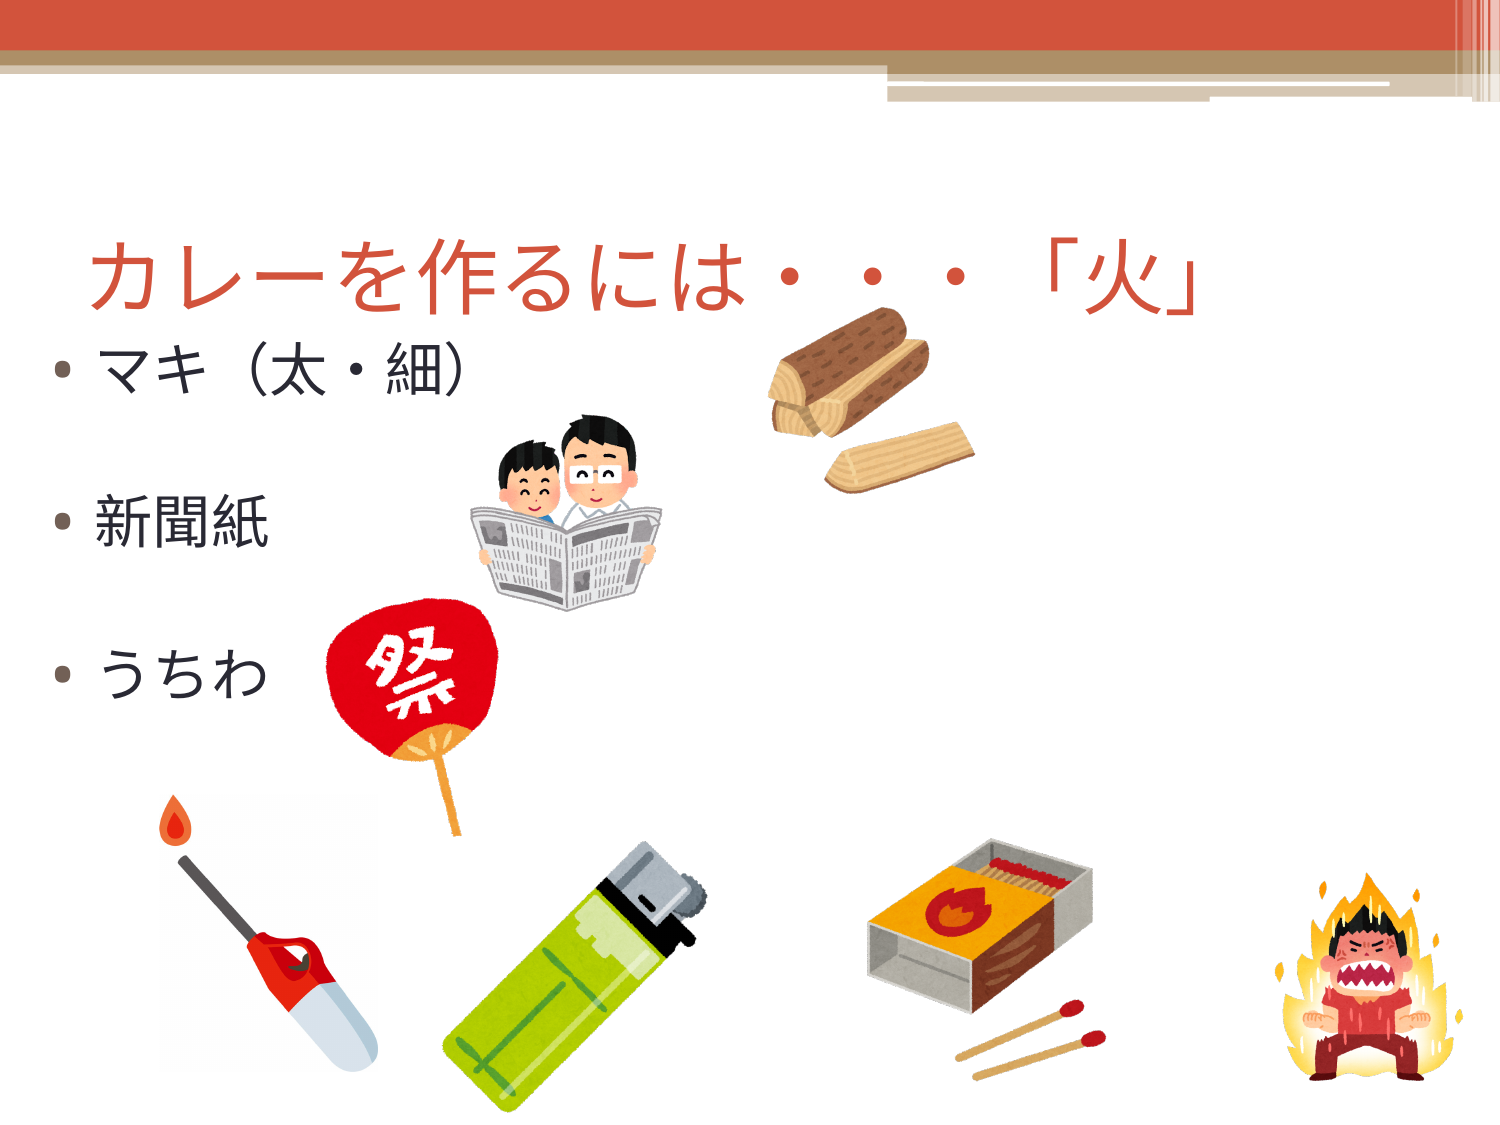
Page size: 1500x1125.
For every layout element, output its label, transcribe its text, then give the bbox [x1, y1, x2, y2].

picture [1258, 867, 1477, 1087]
picture [159, 412, 716, 1121]
title カレーを作るには・・・「火」 [74, 186, 1426, 363]
picture [855, 830, 1119, 1094]
list マキ（太・細） 新聞紙 うちわ [26, 324, 1378, 1036]
picture [761, 299, 981, 512]
